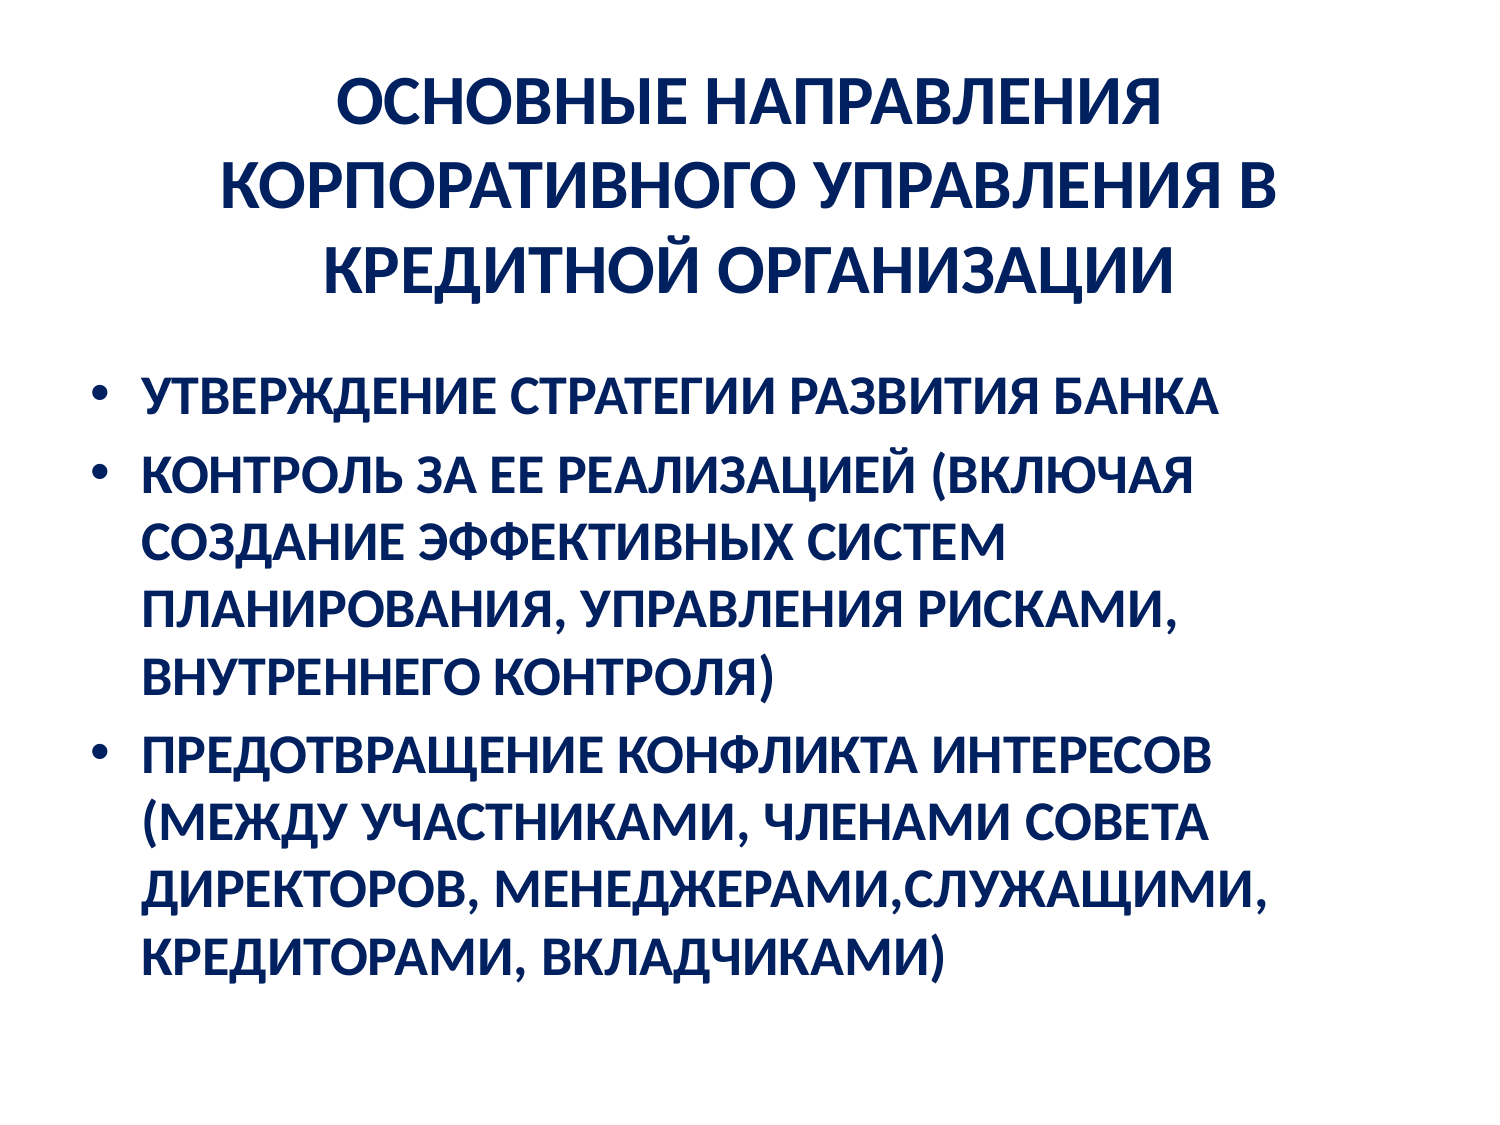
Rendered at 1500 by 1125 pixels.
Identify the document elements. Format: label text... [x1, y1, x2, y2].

title ОСНОВНЫЕ НАПРАВЛЕНИЯ КОРПОРАТИВНОГО УПРАВЛЕНИЯ В КРЕДИТНОЙ ОРГАНИЗАЦИИ [75, 45, 1425, 317]
list УТВЕРЖДЕНИЕ СТРАТЕГИИ РАЗВИТИЯ БАНКА КОНТРОЛЬ ЗА ЕЕ РЕАЛИЗАЦИЕЙ (ВКЛЮЧАЯ СОЗДАНИЕ ЭФФЕКТИВНЫХ СИСТЕМ ПЛАНИРОВАНИЯ, УПРАВЛЕНИЯ РИСКАМИ, ВНУТРЕННЕГО КОНТРОЛЯ) ПРЕДОТВРАЩЕНИЕ КОНФЛИКТА ИНТЕРЕСОВ (МЕЖДУ УЧАСТНИКАМИ, ЧЛЕНАМИ СОВЕТА ДИРЕКТОРОВ, МЕНЕДЖЕРАМИ,СЛУЖАЩИМИ, КРЕДИТОРАМИ, ВКЛАДЧИКАМИ) [75, 351, 1425, 1005]
